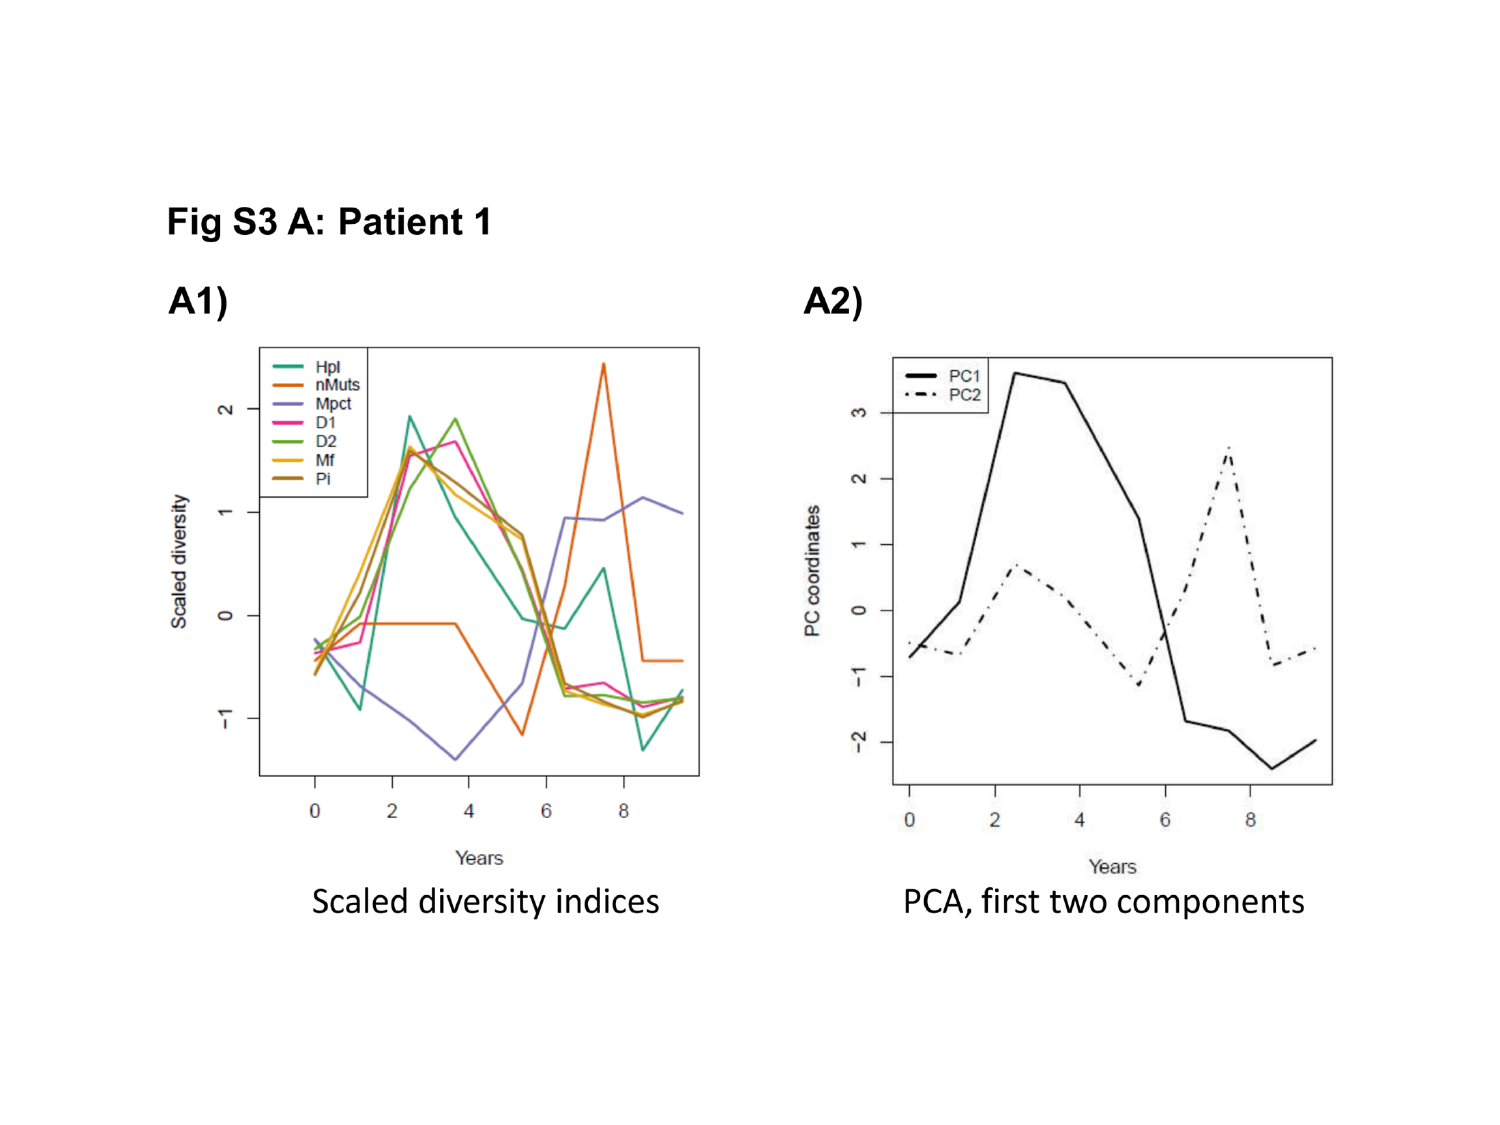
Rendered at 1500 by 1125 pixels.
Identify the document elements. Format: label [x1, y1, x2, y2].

picture [163, 201, 1336, 924]
